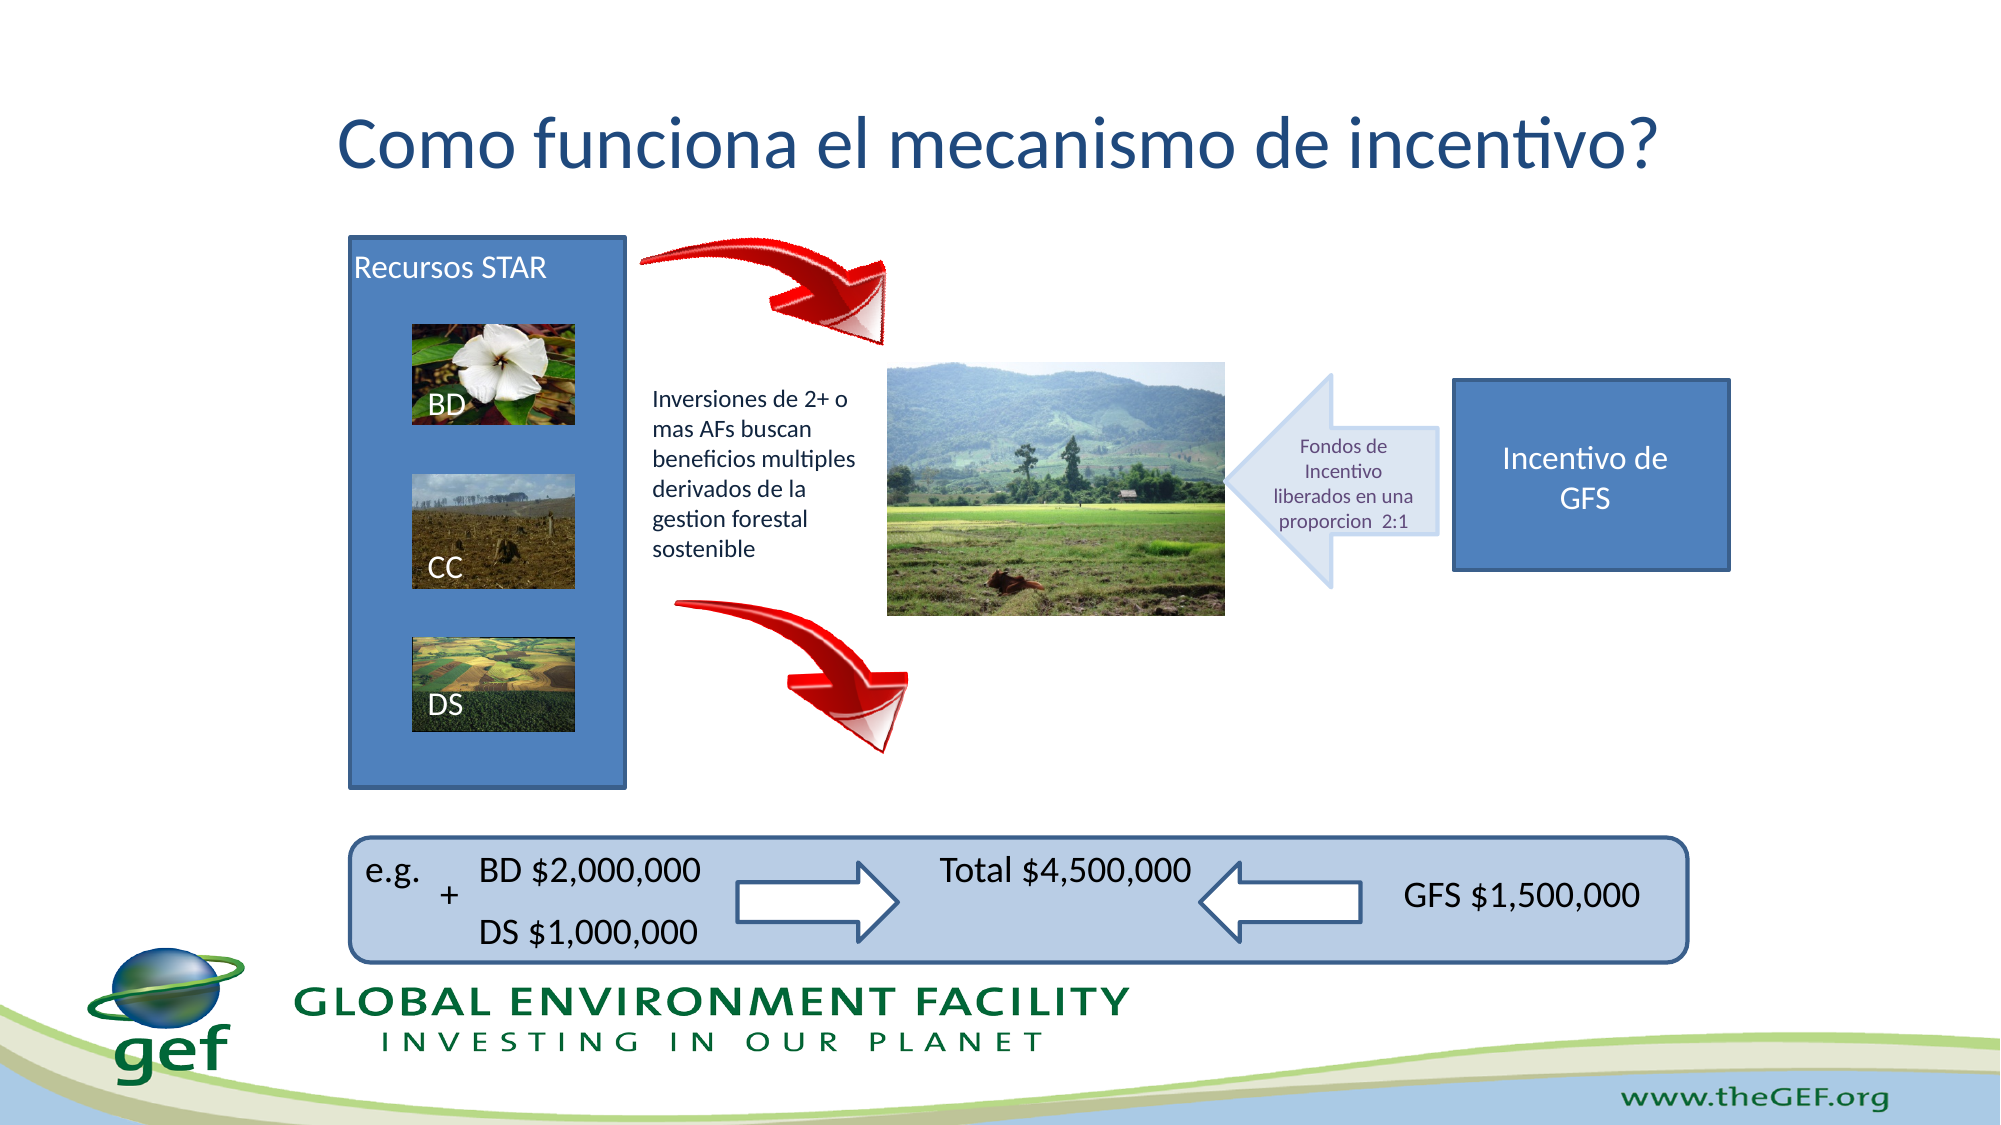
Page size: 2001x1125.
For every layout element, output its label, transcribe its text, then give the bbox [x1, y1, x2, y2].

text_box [1453, 379, 1729, 571]
text_box Inversiones de 2+ o mas AFs buscan beneficios multiples derivados de la gestion forestal sostenible [637, 374, 875, 570]
text_box Total $4,500,000 [924, 837, 1208, 898]
text_box [735, 860, 901, 944]
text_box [1224, 374, 1438, 588]
text_box DS $1,000,000 [464, 899, 714, 960]
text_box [337, 237, 626, 788]
picture [0, 920, 2000, 1125]
text_box BD $2,000,000 [463, 837, 717, 898]
title Como funciona el mecanismo de incentivo? [99, 44, 1901, 233]
picture [612, 137, 1226, 812]
text_box e.g. [350, 837, 436, 898]
text_box [1197, 860, 1363, 944]
text_box + [425, 862, 474, 923]
text_box GFS $1,500,000 [1389, 862, 1656, 923]
text_box [347, 835, 1690, 965]
